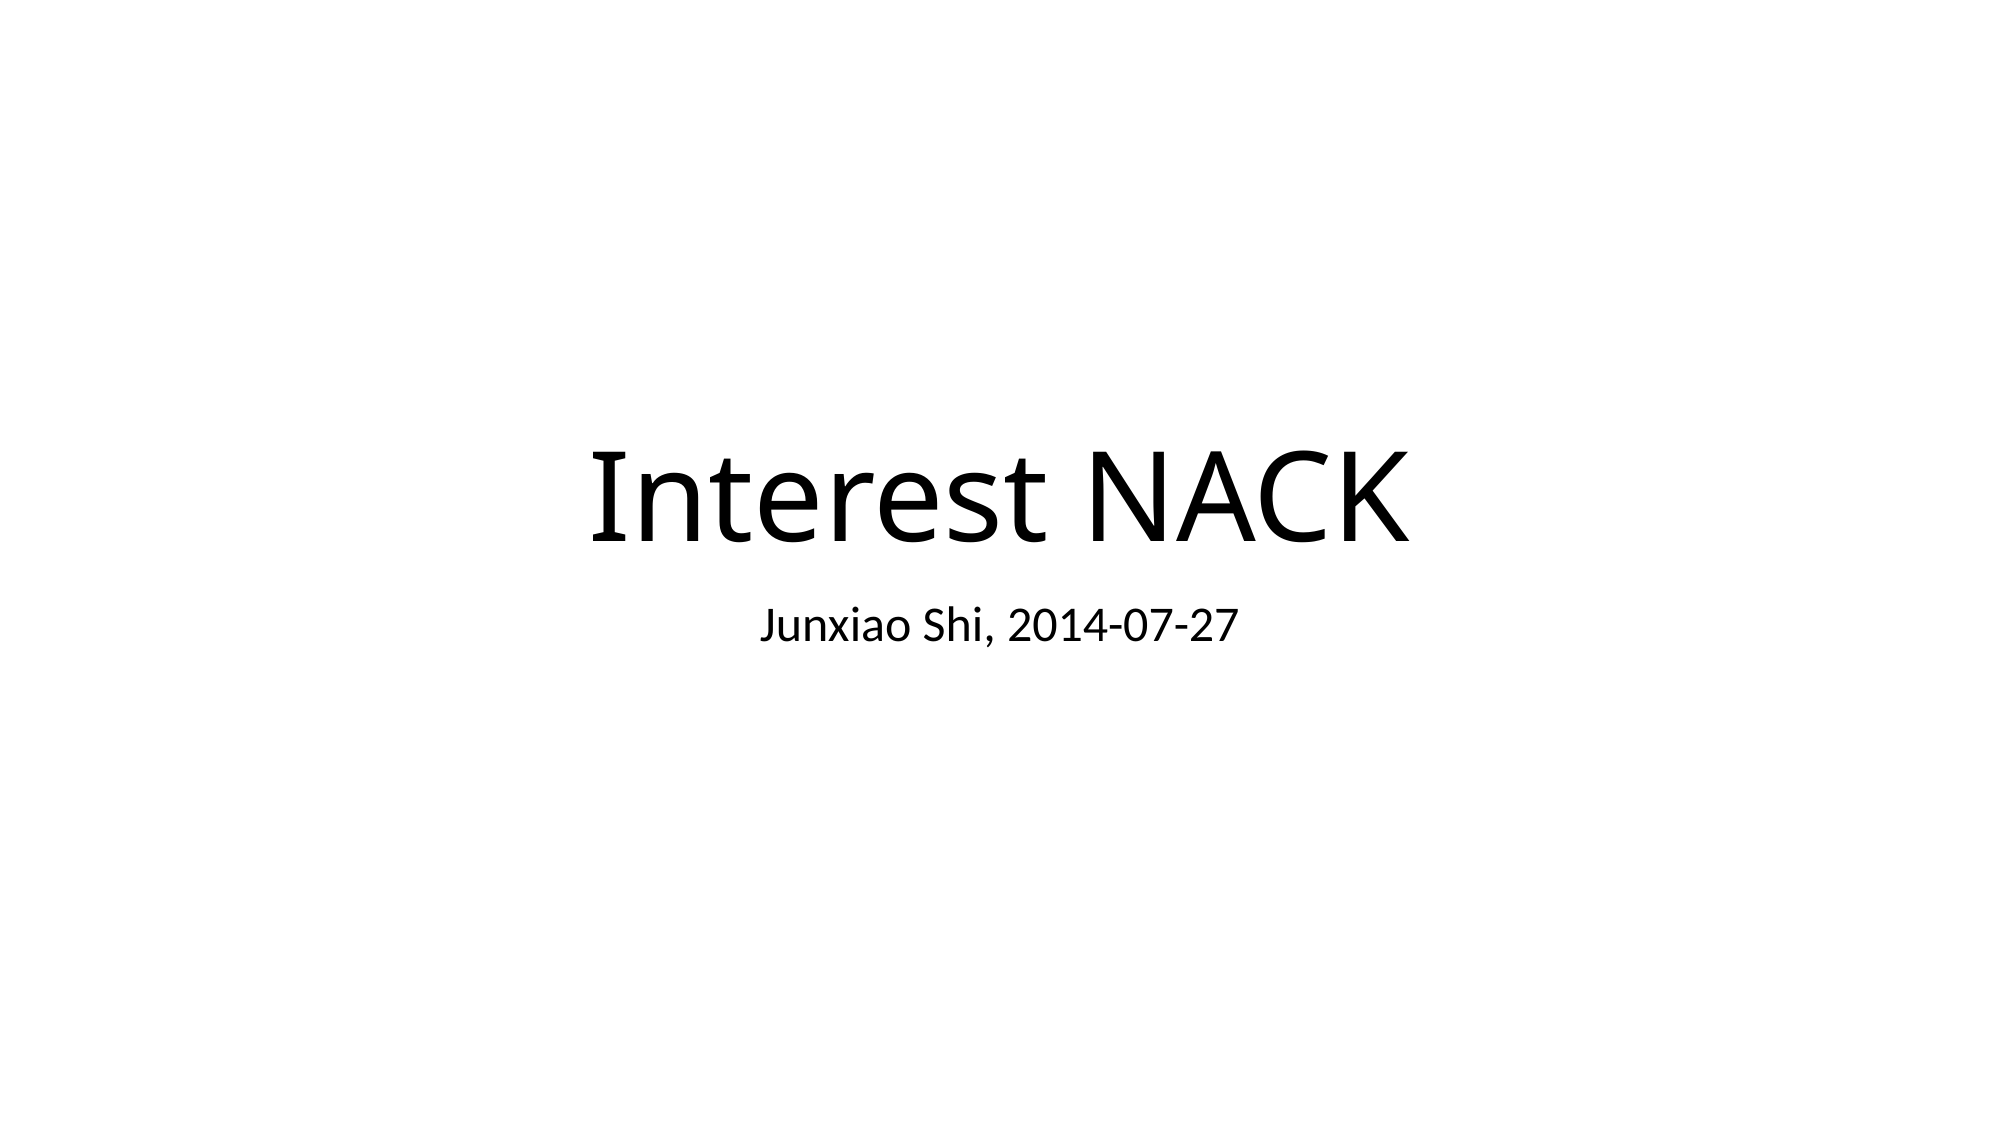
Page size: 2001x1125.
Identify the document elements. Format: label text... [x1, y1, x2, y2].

subtitle Junxiao Shi, 2014-07-27 [249, 590, 1750, 863]
title Interest NACK [249, 184, 1750, 576]
